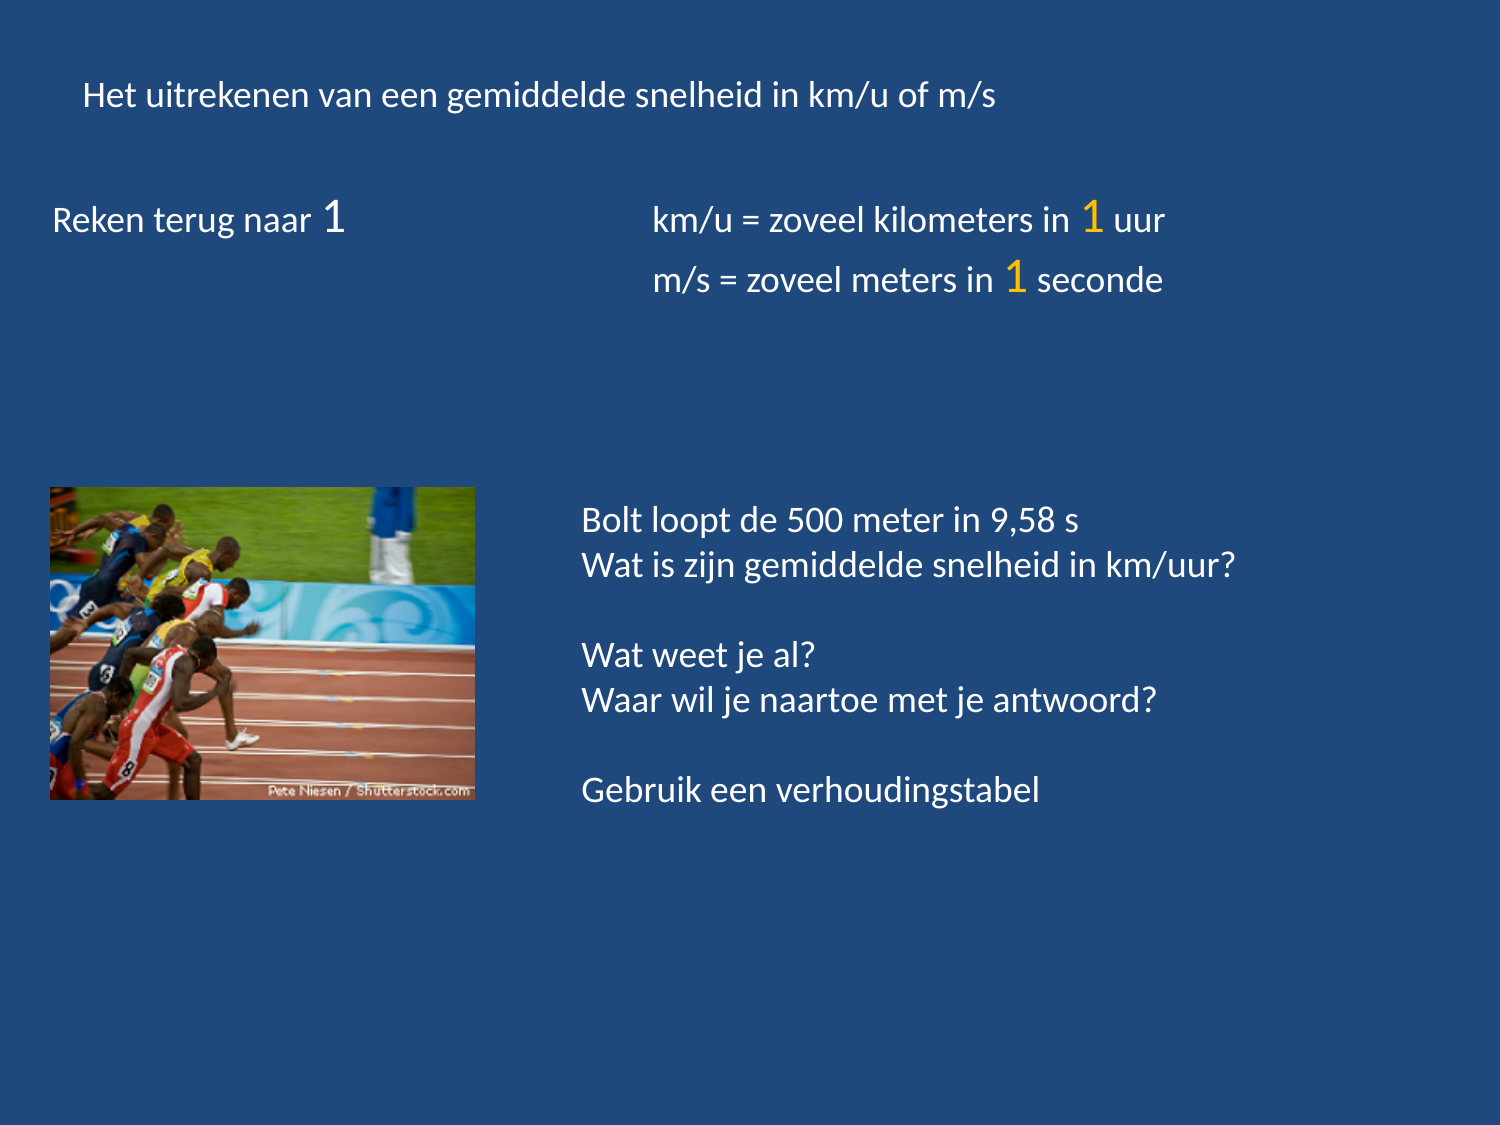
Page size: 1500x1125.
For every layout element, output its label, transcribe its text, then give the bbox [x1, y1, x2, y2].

picture [49, 487, 476, 801]
text_box Het uitrekenen van een gemiddelde snelheid in km/u of m/s [68, 62, 1013, 123]
text_box Reken terug naar 1 km/u = zoveel kilometers in 1 uur m/s = zoveel meters in 1 seconde [37, 174, 1469, 310]
text_box Bolt loopt de 500 meter in 9,58 s Wat is zijn gemiddelde snelheid in km/uur? Wat weet je al? Waar wil je naartoe met je antwoord? Gebruik een verhoudingstabel [566, 487, 1253, 818]
